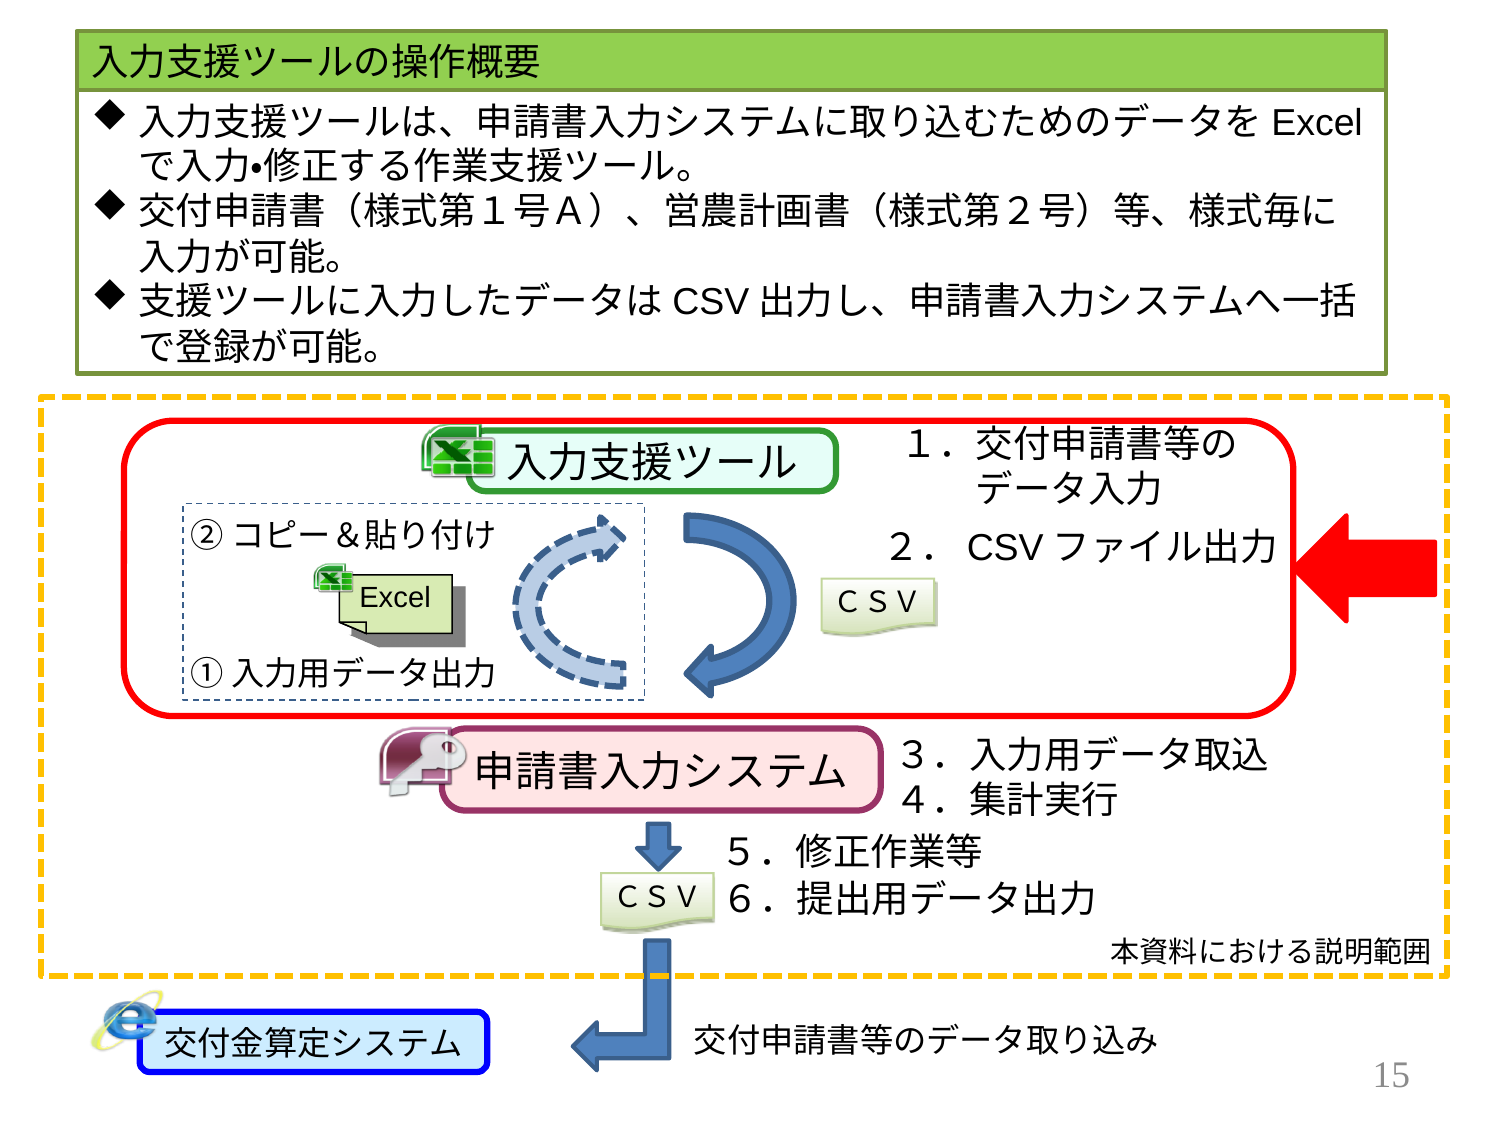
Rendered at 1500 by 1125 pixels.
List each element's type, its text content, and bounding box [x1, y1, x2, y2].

text_box 交付金算定システム [137, 1009, 490, 1075]
text_box 交付申請書等のデータ取り込み [679, 1011, 1188, 1066]
picture [312, 562, 355, 596]
text_box ６．提出用データ出力 [707, 867, 1227, 927]
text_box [76, 30, 1387, 374]
text_box [1296, 513, 1438, 624]
picture [418, 420, 498, 484]
text_box ＣＳＶ [601, 873, 707, 928]
picture [88, 987, 171, 1054]
text_box 本資料における説明範囲 [39, 395, 1449, 978]
slide_number 14 [1074, 1042, 1425, 1103]
text_box [121, 418, 1296, 719]
picture [376, 724, 470, 799]
text_box [570, 976, 672, 1073]
